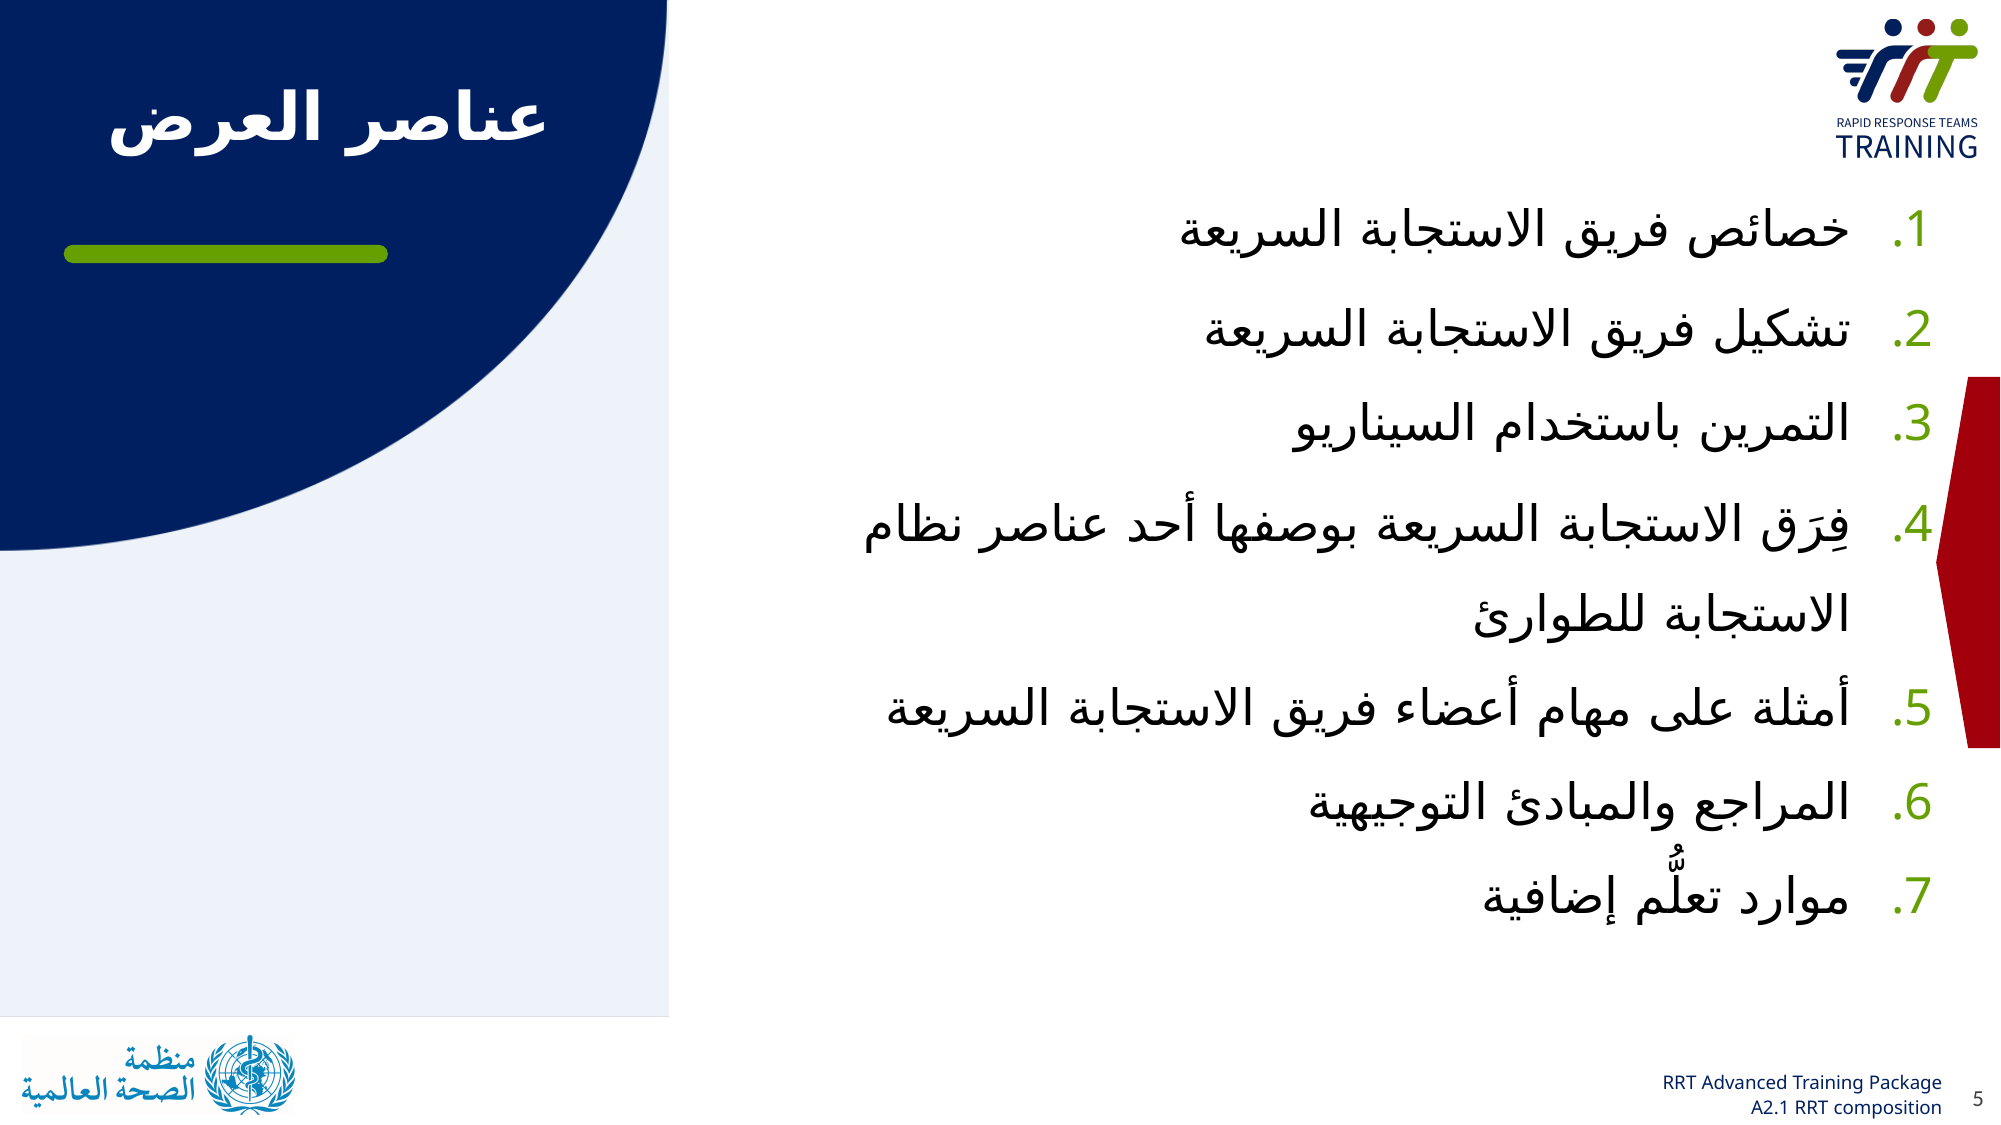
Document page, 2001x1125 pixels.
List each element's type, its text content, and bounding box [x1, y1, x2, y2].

picture [0, 0, 669, 1018]
slide_number 5 [1882, 1049, 1912, 1082]
picture [252, 1050, 258, 1059]
picture [22, 1035, 295, 1115]
list خصائص فريق الاستجابة السريعة تشكيل فريق الاستجابة السريعة التمرين باستخدام السيناريو فِرَق الاستجابة السريعة بوصفها أحد عناصر نظام الاستجابة للطوارئ أمثلة على مهام أعضاء فريق الاستجابة السريعة المراجع والمبادئ التوجيهية موارد تعلُّم إضافية [737, 166, 1937, 1049]
picture [1835, 19, 1978, 167]
title عناصر العرض [15, 82, 552, 401]
text_box [63, 244, 388, 264]
